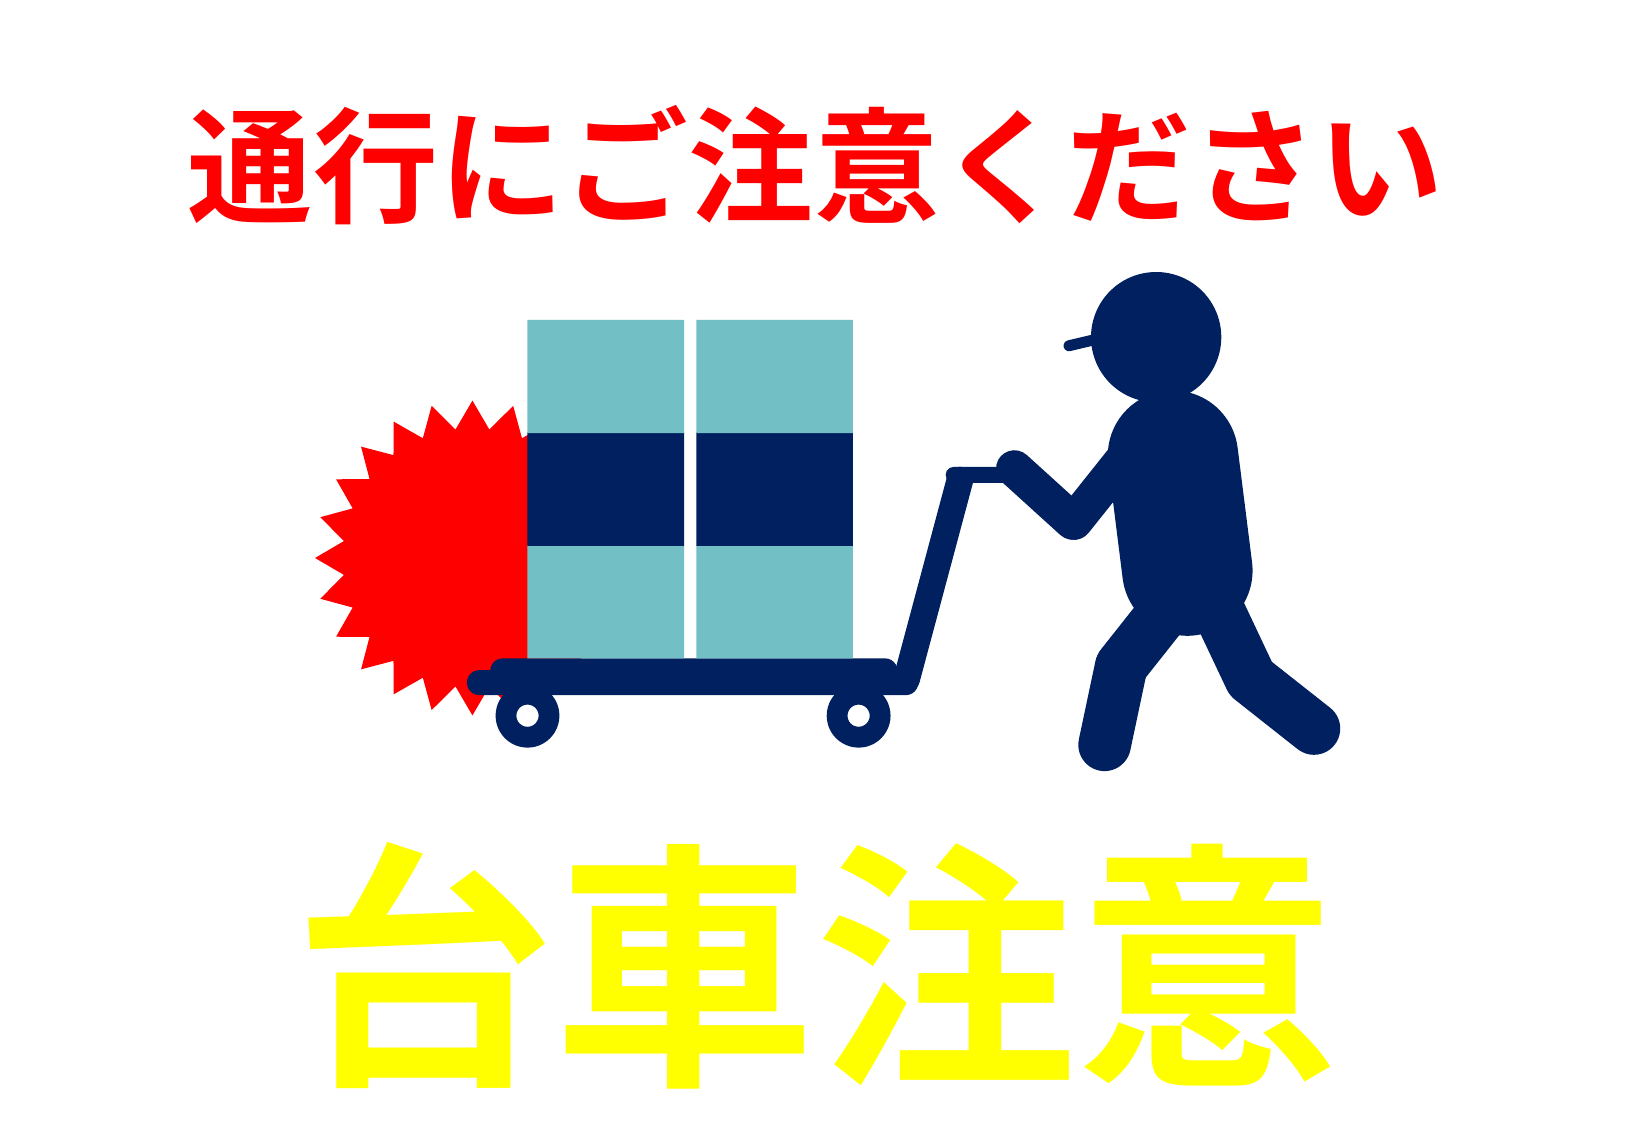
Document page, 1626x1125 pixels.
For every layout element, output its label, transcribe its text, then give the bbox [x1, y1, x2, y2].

text_box 台車注意 [37, 797, 1595, 1125]
text_box 通行にご注意ください [44, 80, 1588, 246]
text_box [314, 271, 1298, 777]
